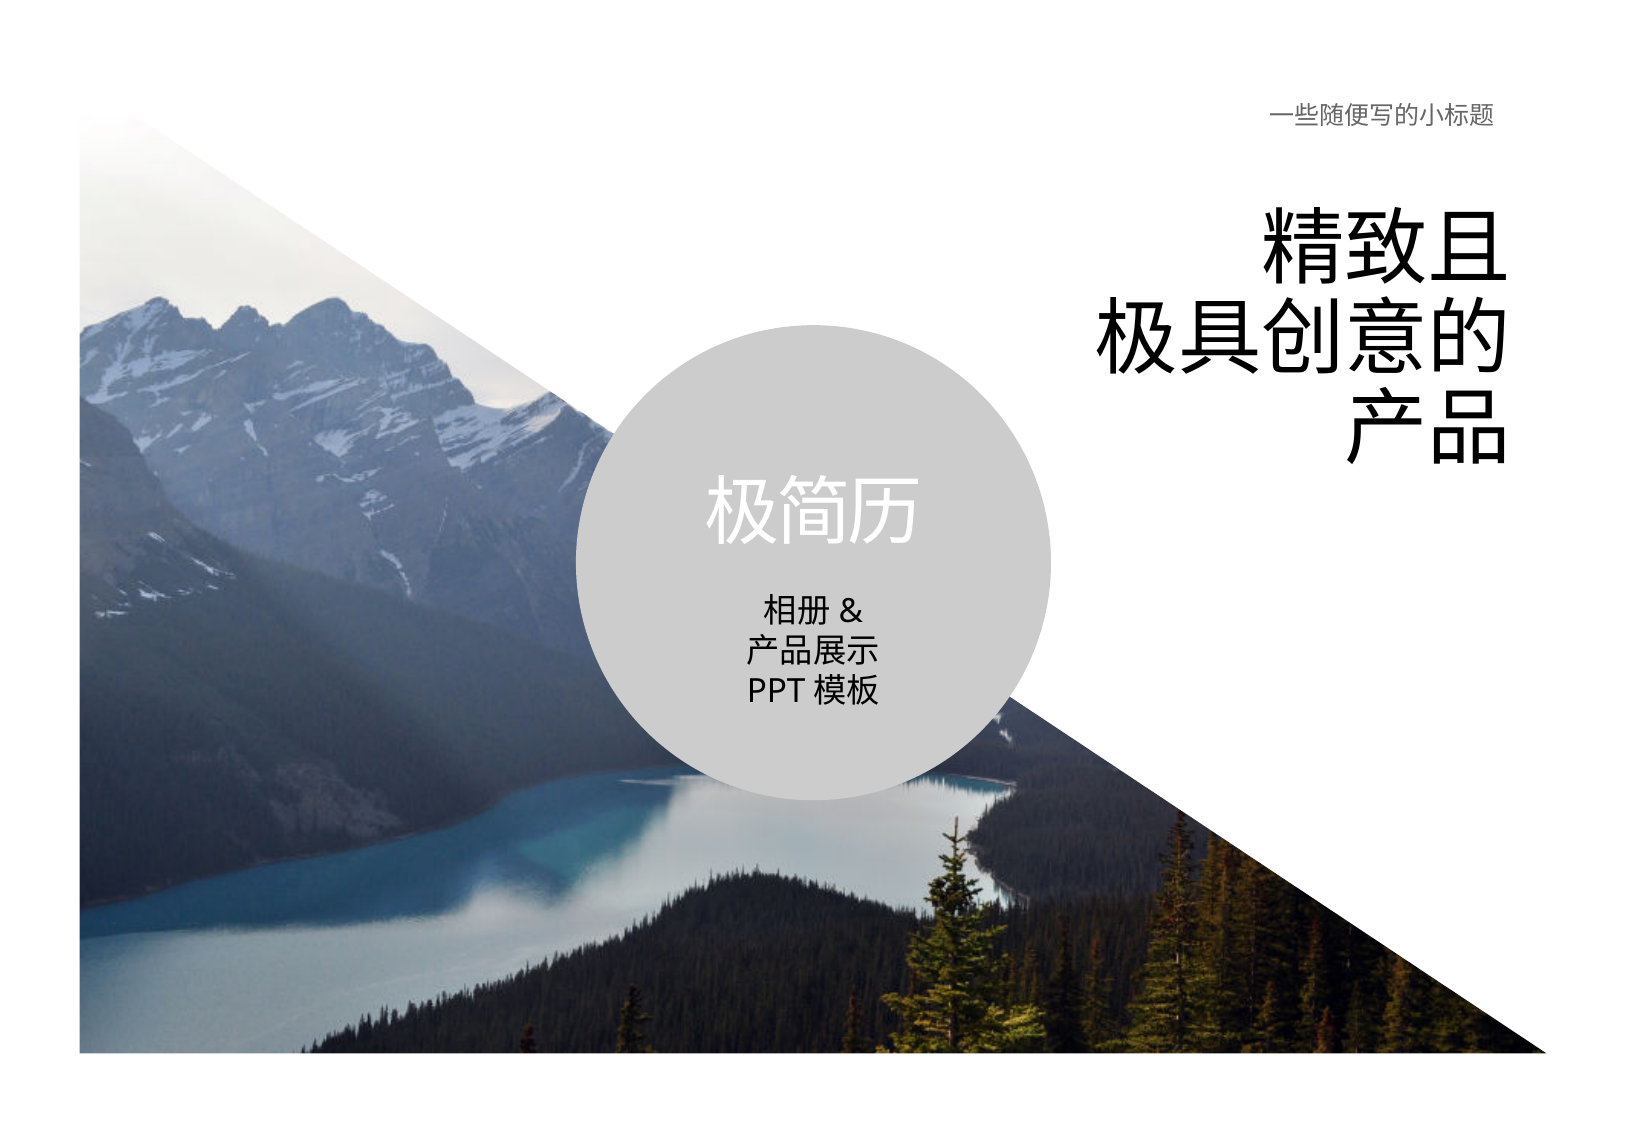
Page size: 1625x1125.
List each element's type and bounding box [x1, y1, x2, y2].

text_box [594, 456, 1032, 720]
picture [79, 78, 1547, 1054]
